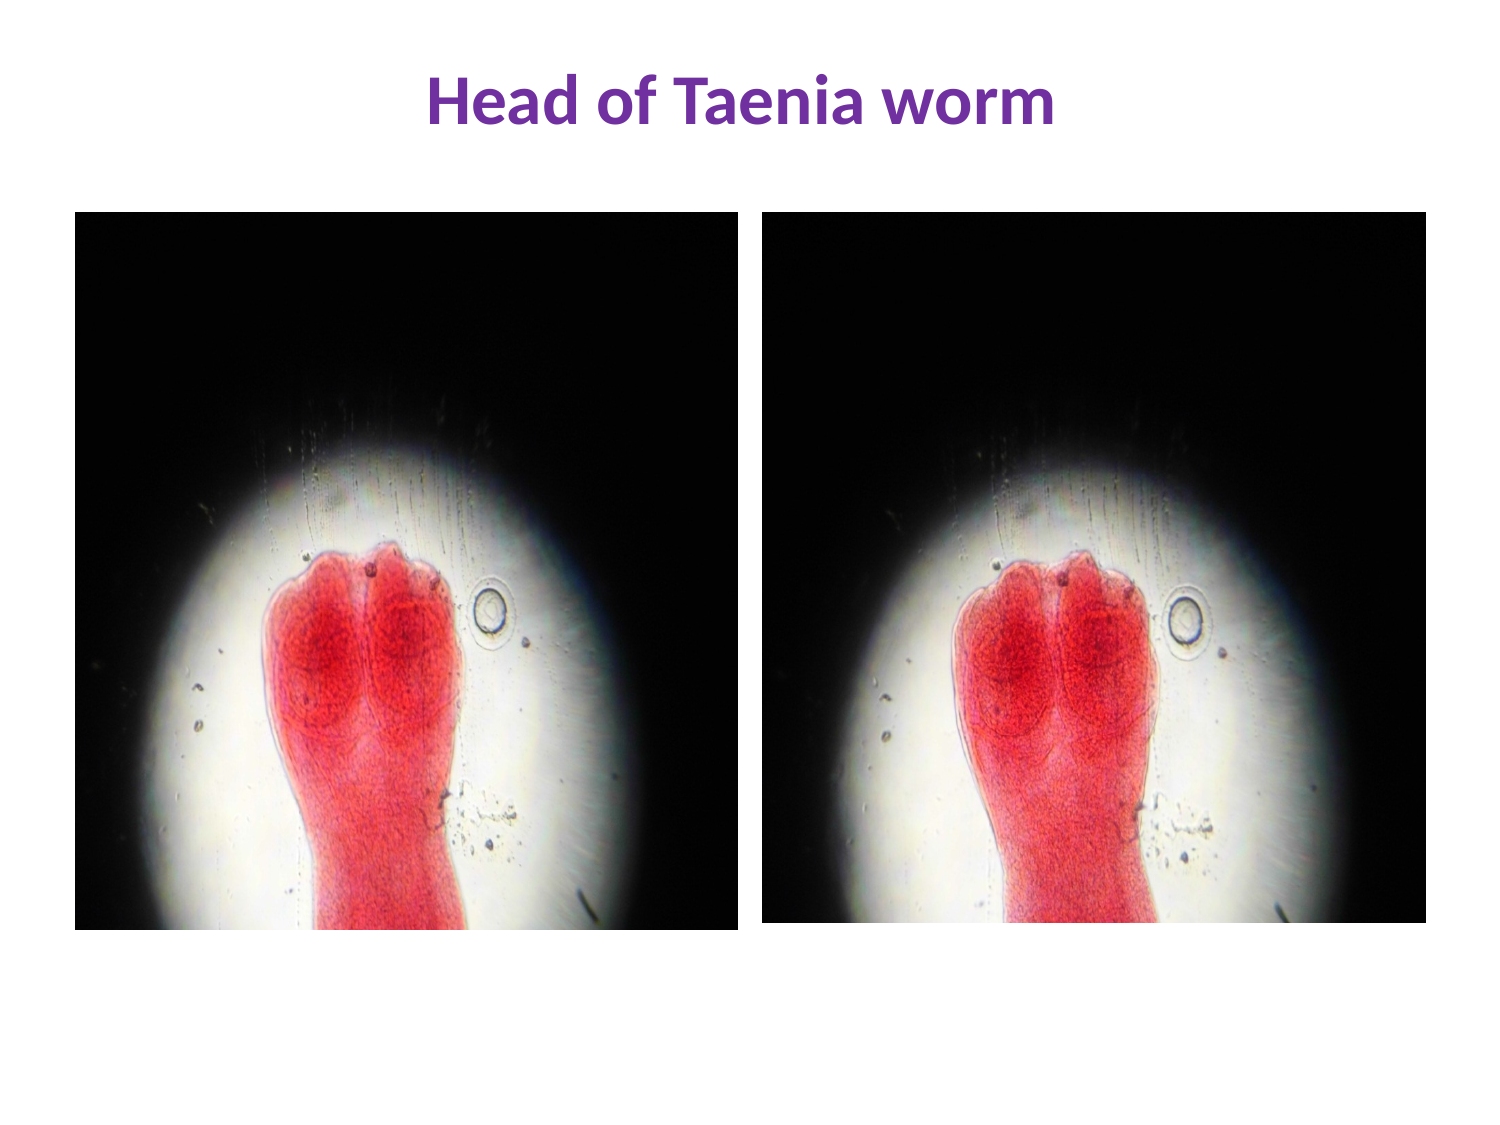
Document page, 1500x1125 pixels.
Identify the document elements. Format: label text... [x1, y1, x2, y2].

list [762, 212, 1426, 923]
title Head of Taenia worm [75, 45, 1425, 233]
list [74, 212, 738, 930]
